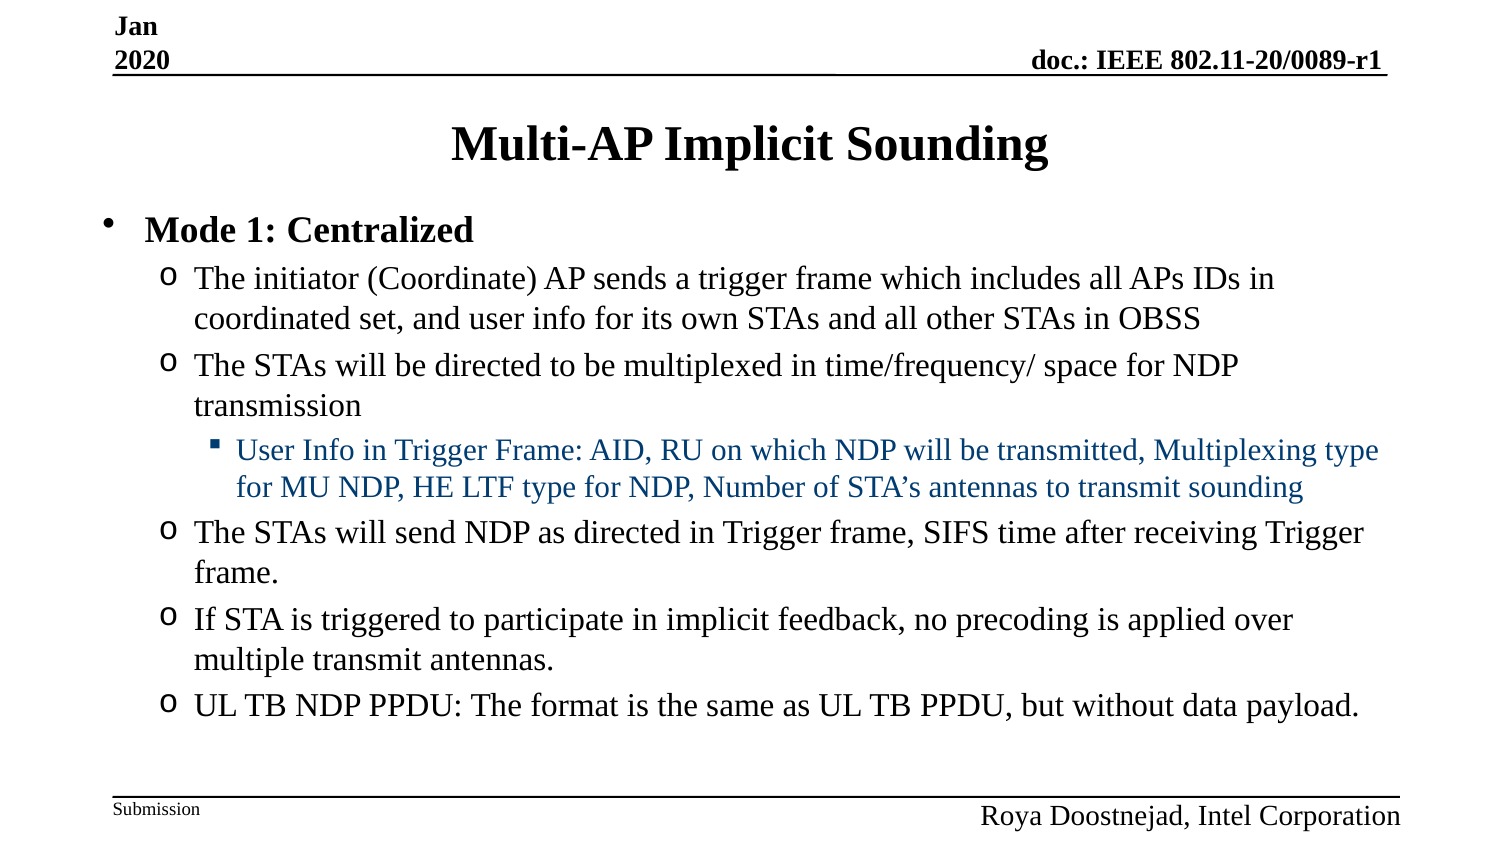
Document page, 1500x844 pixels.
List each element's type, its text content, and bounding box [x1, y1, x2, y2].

list Mode 1: Centralized The initiator (Coordinate) AP sends a trigger frame which includes all APs IDs in coordinated set, and user info for its own STAs and all other STAs in OBSS The STAs will be directed to be multiplexed in time/frequency/ space for NDP transmission User Info in Trigger Frame: AID, RU on which NDP will be transmitted, Multiplexing type for MU NDP, HE LTF type for NDP, Number of STA’s antennas to transmit sounding The STAs will send NDP as directed in Trigger frame, SIFS time after receiving Trigger frame. If STA is triggered to participate in implicit feedback, no precoding is applied over multiple transmit antennas. UL TB NDP PPDU: The format is the same as UL TB PPDU, but without data payload. [87, 197, 1427, 787]
footer Roya Doostnejad, Intel Corporation [979, 796, 1402, 832]
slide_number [114, 40, 172, 75]
title Multi-AP Implicit Sounding [112, 84, 1388, 197]
